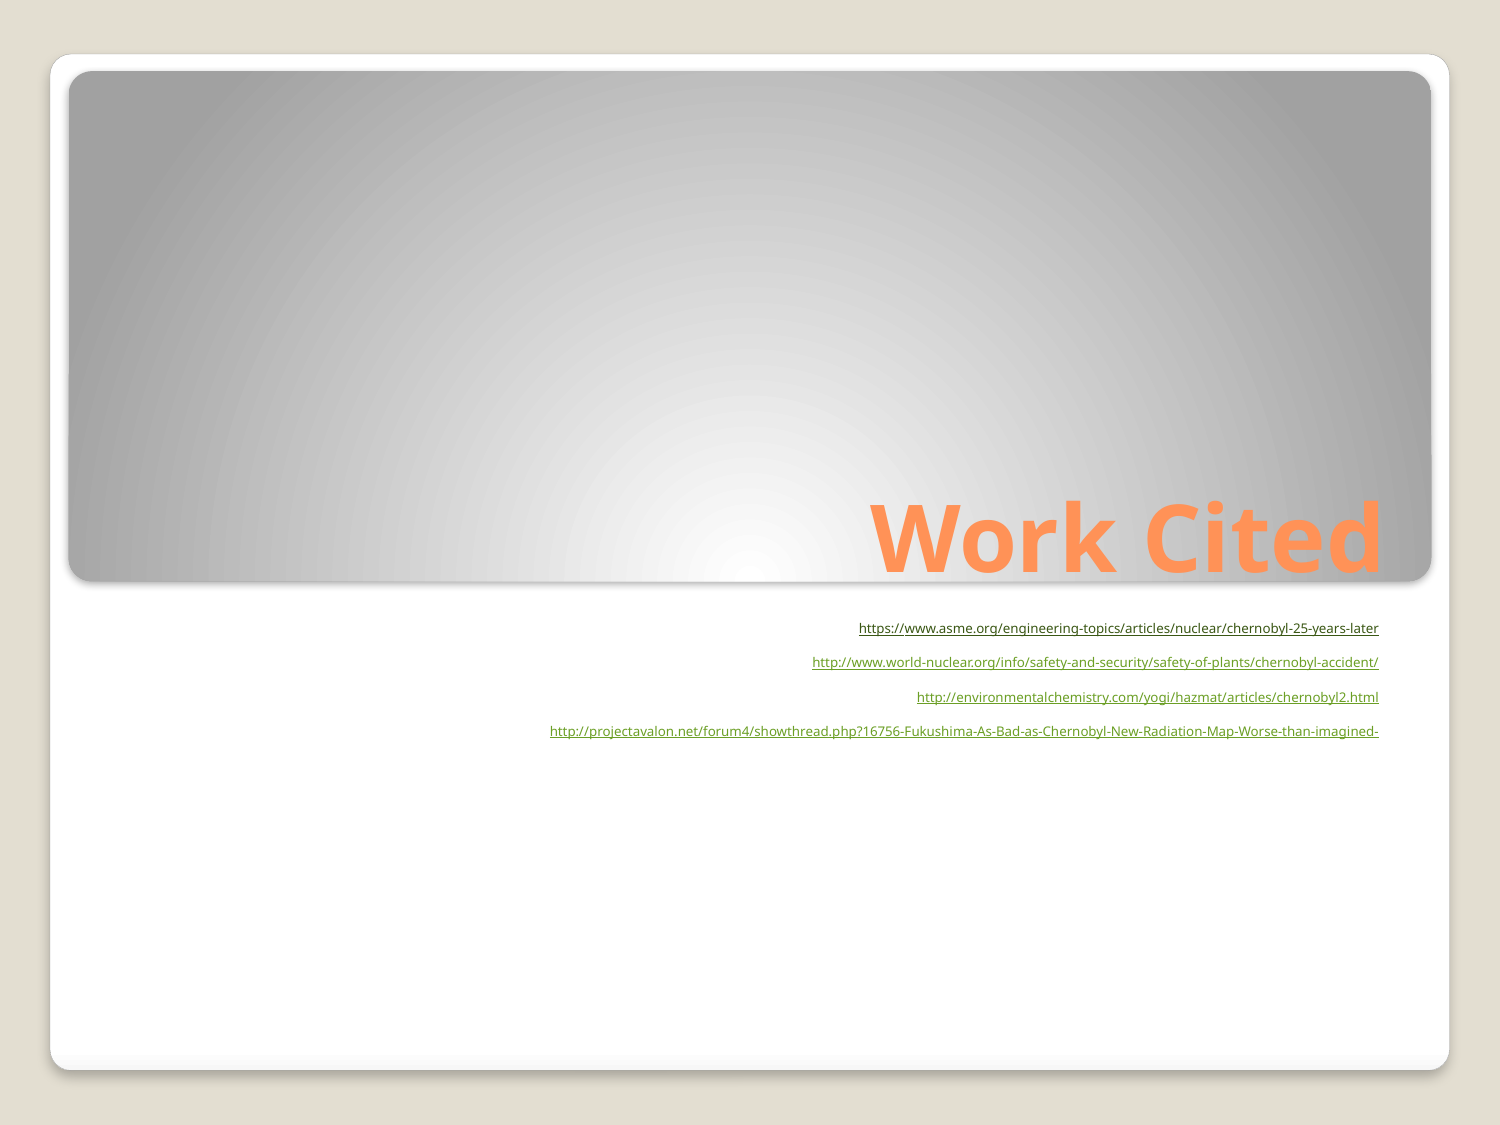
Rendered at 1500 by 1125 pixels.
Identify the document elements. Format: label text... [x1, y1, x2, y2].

subtitle https://www.asme.org/engineering-topics/articles/nuclear/chernobyl-25-years-later http://www.world-nuclear.org/info/safety-and-security/safety-of-plants/chernobyl-accident/ http://environmentalchemistry.com/yogi/hazmat/articles/chernobyl2.html http://projectavalon.net/forum4/showthread.php?16756-Fukushima-As-Bad-as-Chernobyl-New-Radiation-Map-Worse-than-imagined- [118, 604, 1394, 755]
title Work Cited [118, 298, 1394, 599]
